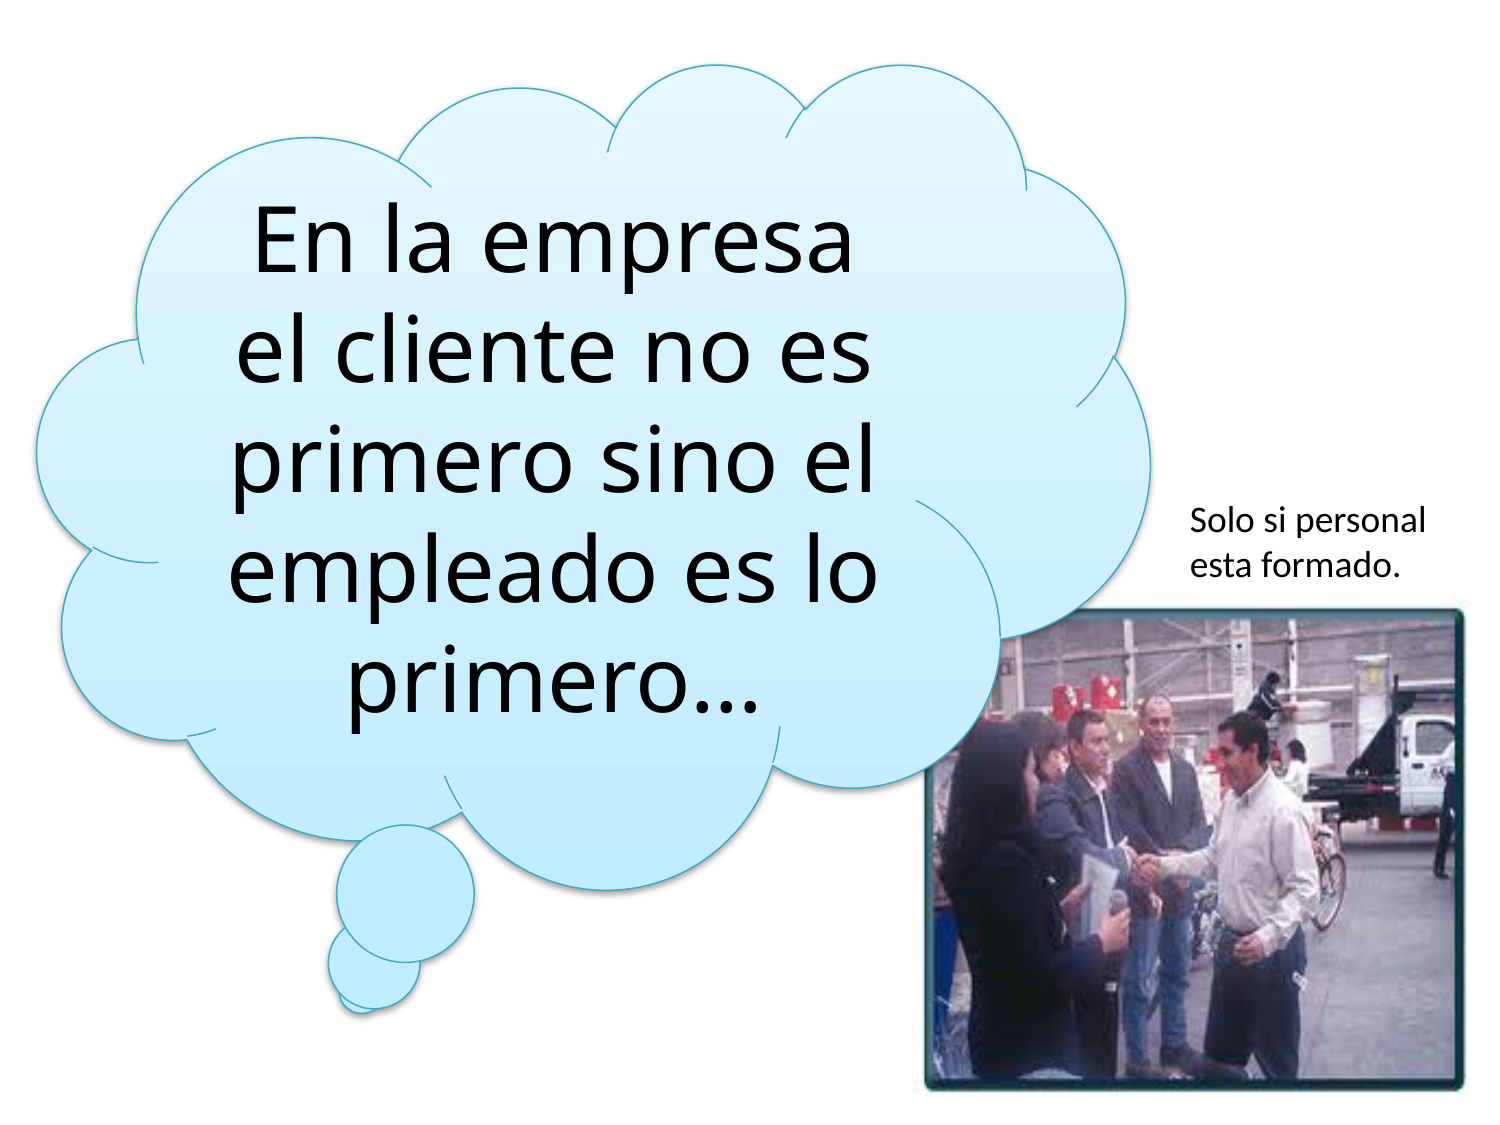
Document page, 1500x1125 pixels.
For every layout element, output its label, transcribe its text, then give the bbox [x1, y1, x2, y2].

text_box En la empresa el cliente no es primero sino el empleado es lo primero… [35, 64, 1152, 1015]
picture [912, 599, 1476, 1101]
text_box Solo si personal esta formado. [1174, 487, 1463, 593]
